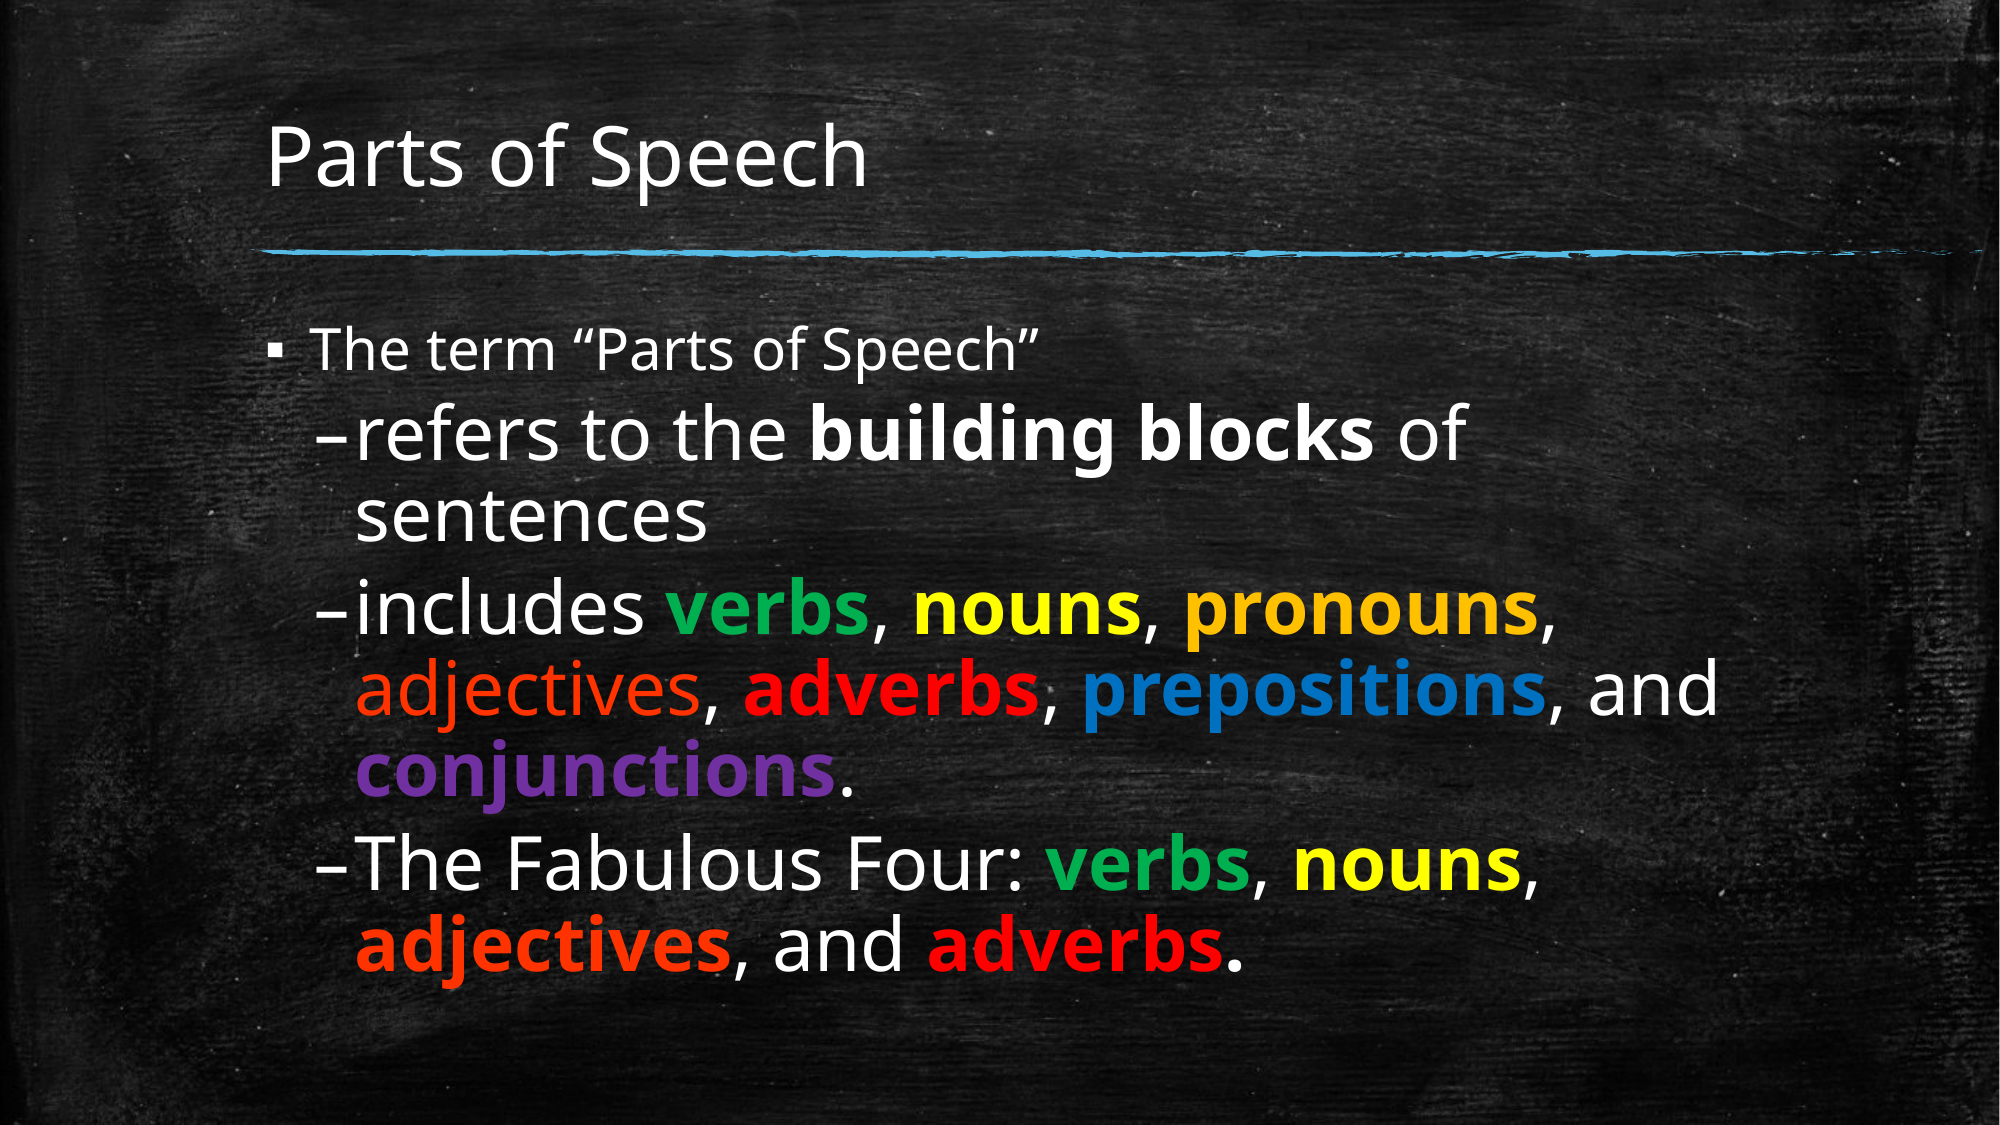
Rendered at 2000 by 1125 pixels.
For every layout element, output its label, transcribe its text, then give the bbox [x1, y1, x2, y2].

list The term “Parts of Speech” refers to the building blocks of sentences includes verbs, nouns, pronouns, adjectives, adverbs, prepositions, and conjunctions. The Fabulous Four: verbs, nouns, adjectives, and adverbs. [249, 312, 1750, 1013]
title Parts of Speech [249, 45, 1750, 213]
